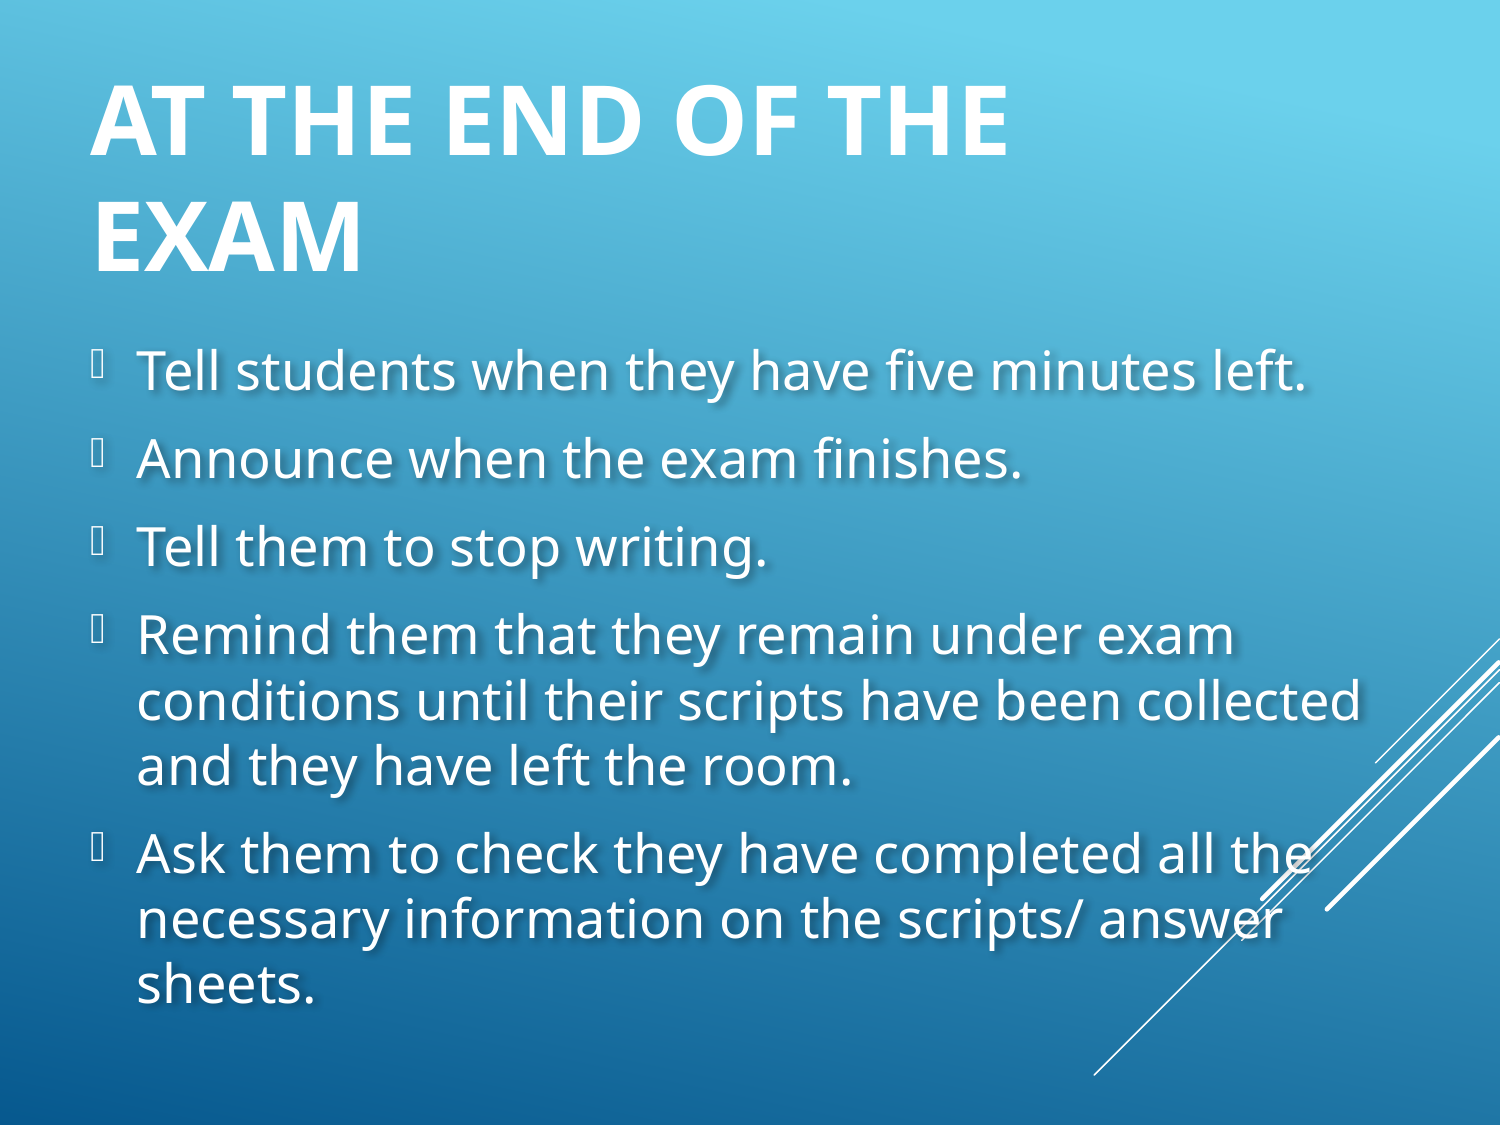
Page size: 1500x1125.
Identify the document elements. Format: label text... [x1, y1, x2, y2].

title At the end of the exam [75, 50, 1330, 275]
list Tell students when they have five minutes left. Announce when the exam finishes. Tell them to stop writing. Remind them that they remain under exam conditions until their scripts have been collected and they have left the room. Ask them to check they have completed all the necessary information on the scripts/ answer sheets. [75, 275, 1463, 1075]
